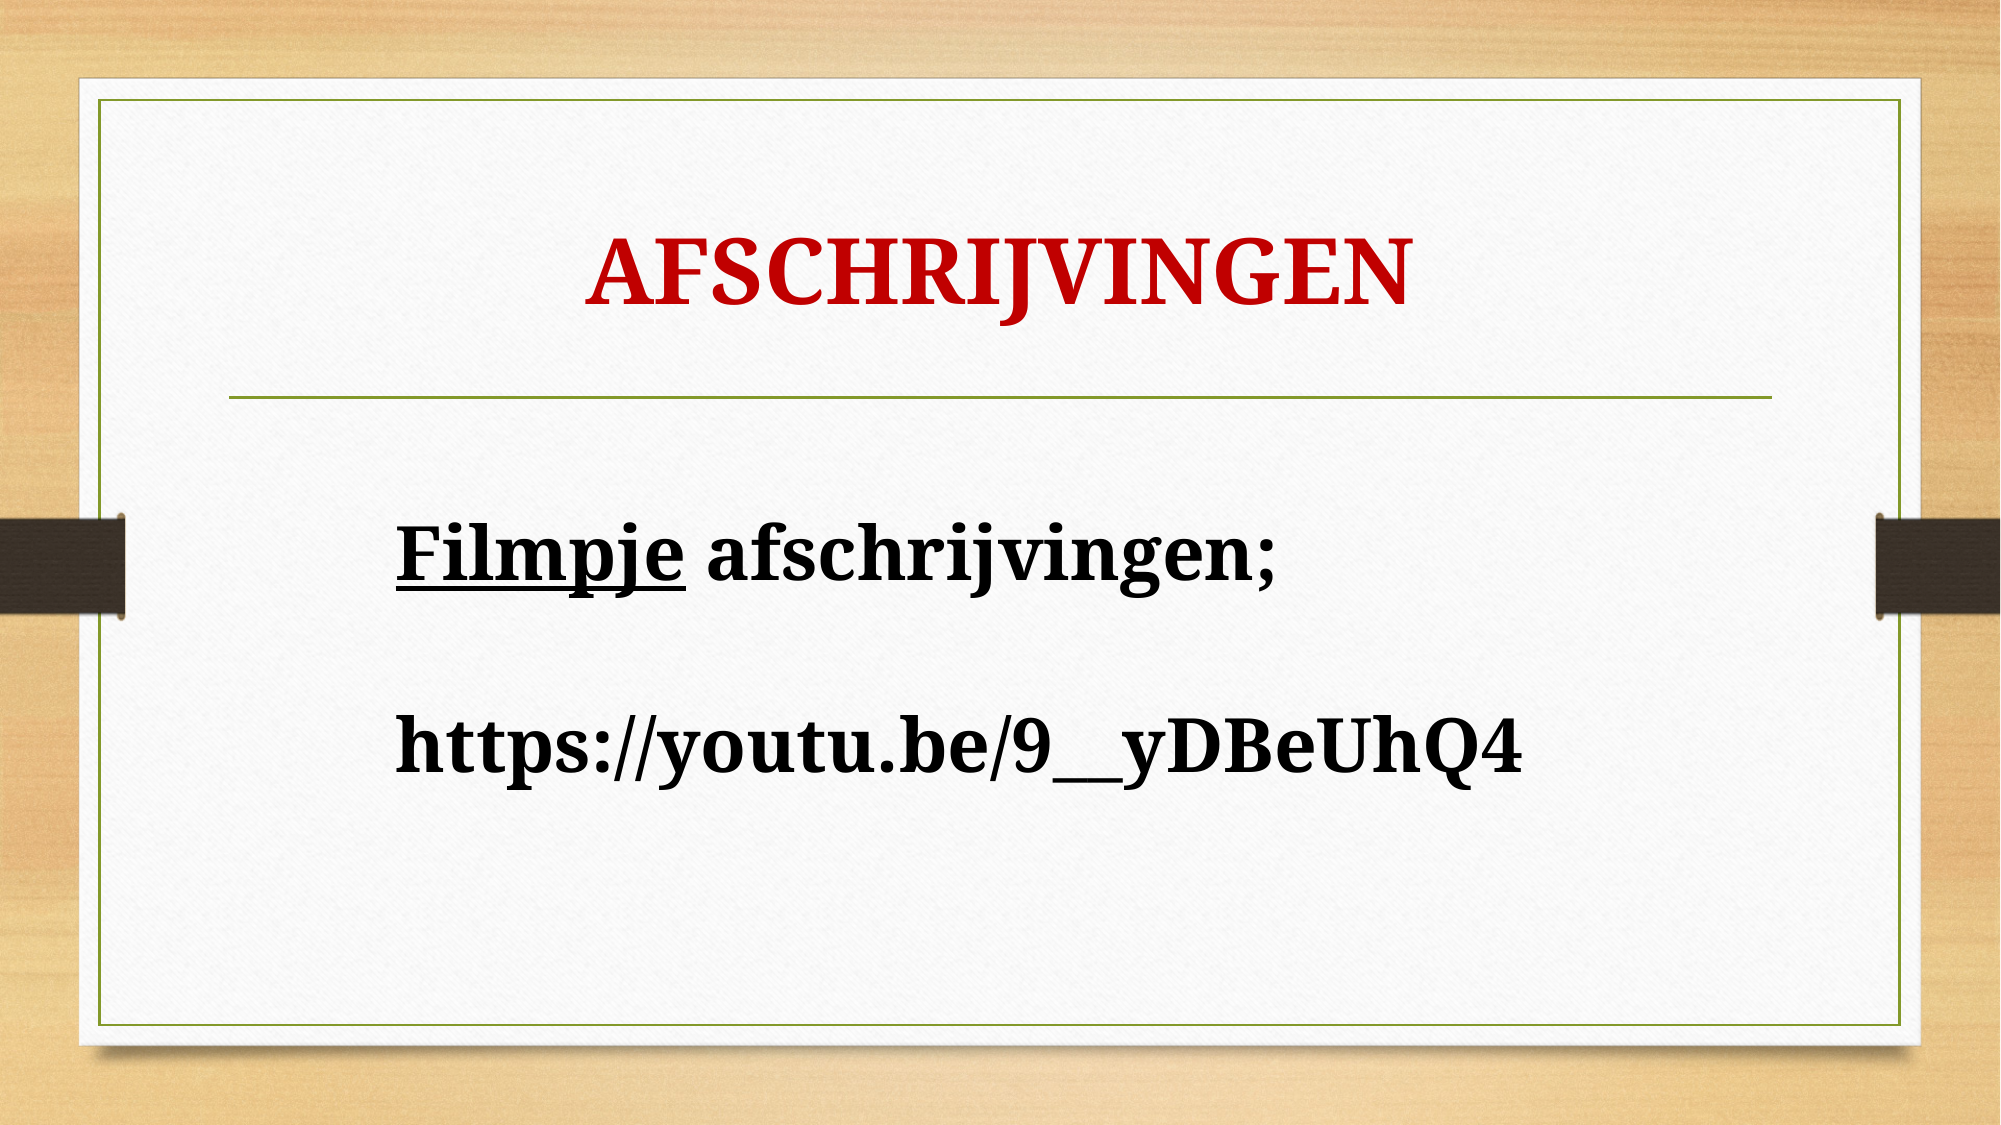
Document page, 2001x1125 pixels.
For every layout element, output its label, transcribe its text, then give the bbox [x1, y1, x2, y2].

picture [0, 0, 2001, 1125]
text_box Filmpje afschrijvingen; https://youtu.be/9__yDBeUhQ4 [380, 497, 2000, 795]
title AFSCHRIJVINGEN [212, 161, 1788, 375]
